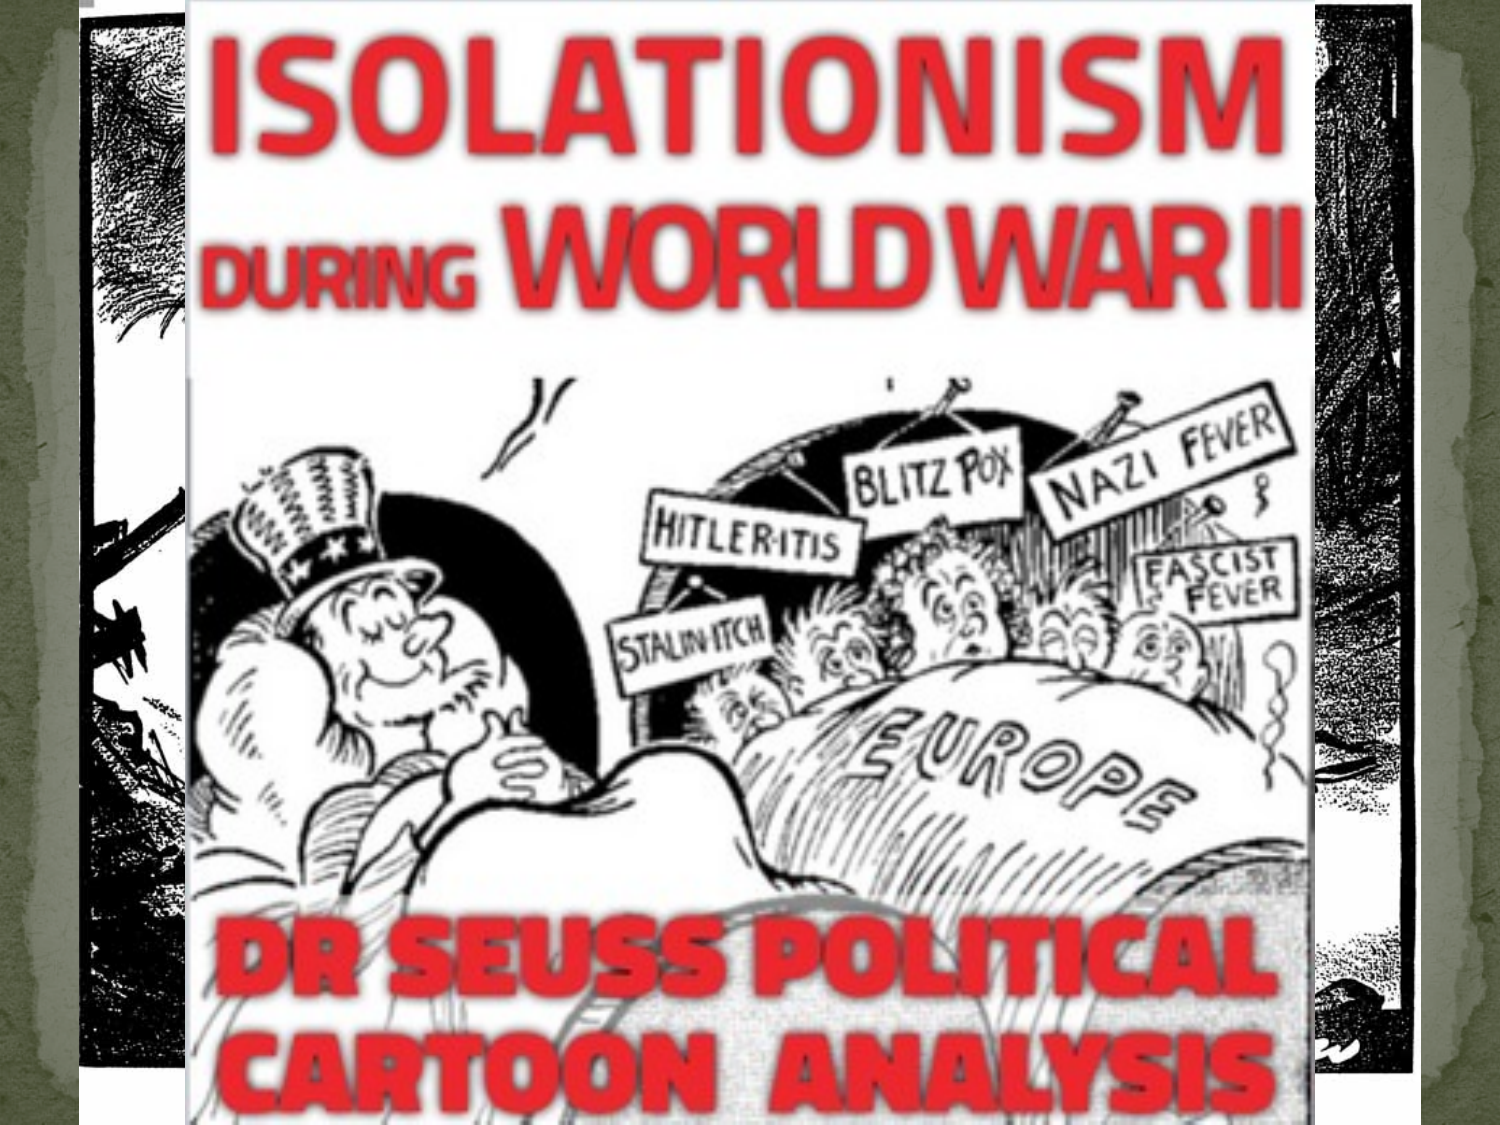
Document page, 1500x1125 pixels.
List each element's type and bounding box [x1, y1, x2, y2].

picture [79, 0, 1421, 1125]
